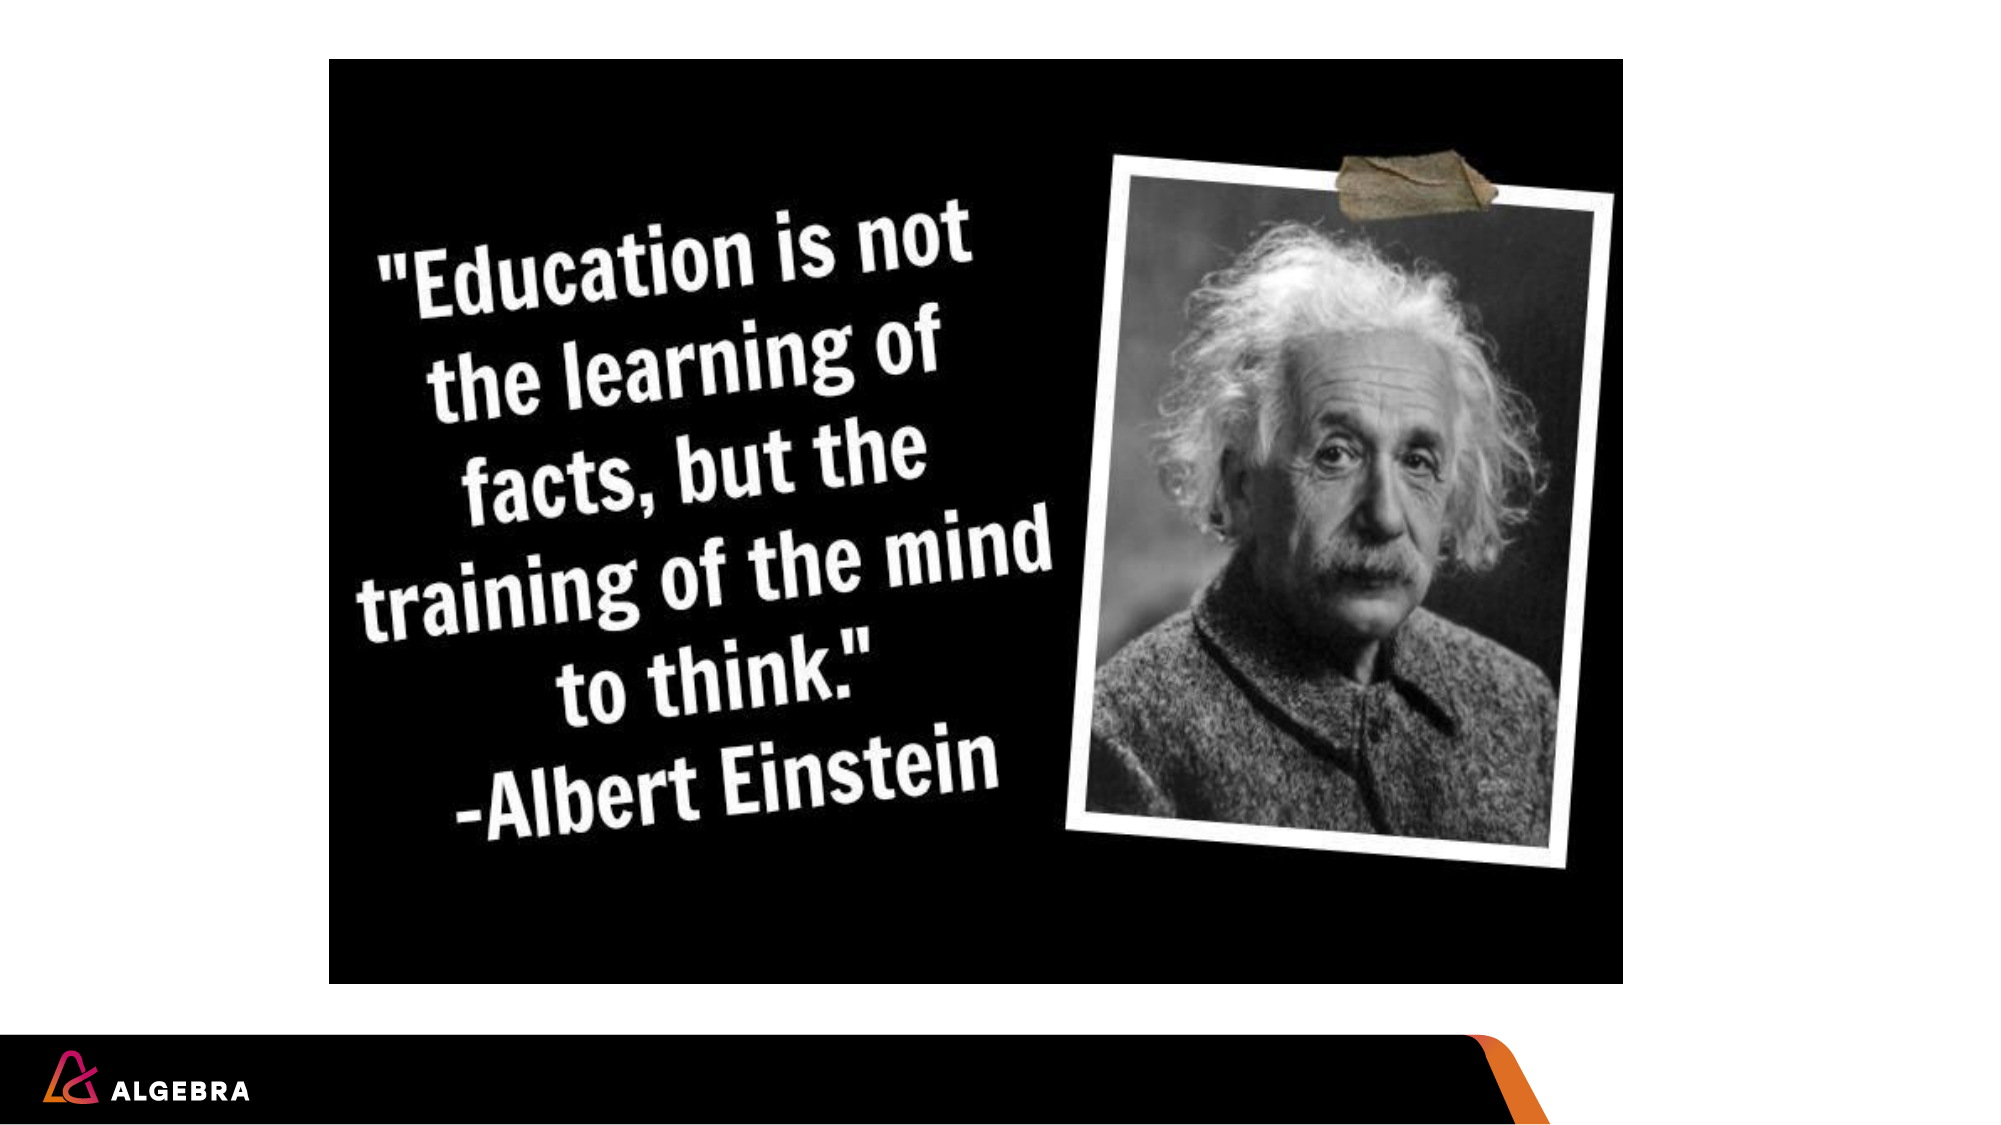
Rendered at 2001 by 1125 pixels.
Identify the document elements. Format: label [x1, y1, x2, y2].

list [329, 59, 1623, 985]
picture [0, 1034, 1733, 1125]
